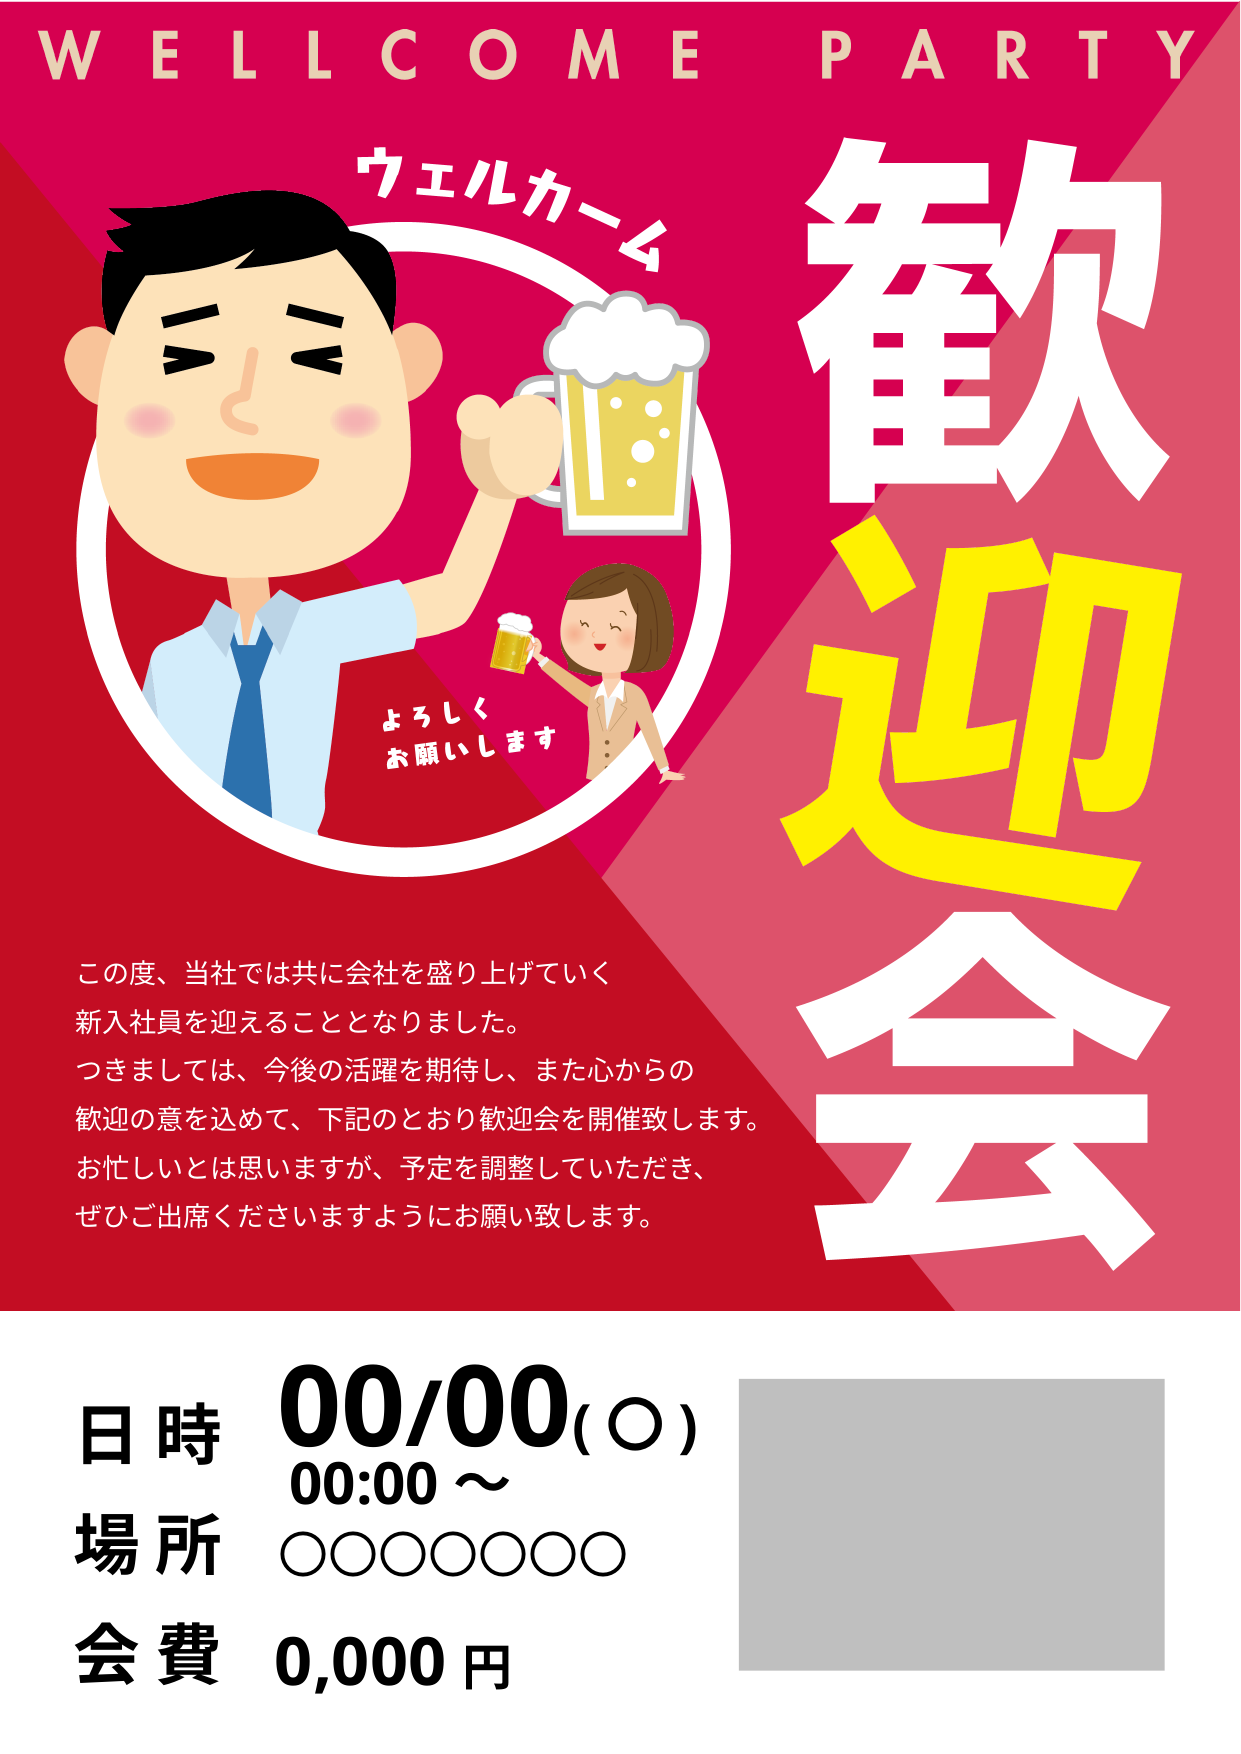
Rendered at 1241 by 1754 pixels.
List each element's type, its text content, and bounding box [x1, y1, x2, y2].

text_box 00/00(〇) [262, 1299, 729, 1477]
text_box 場 所 [58, 1479, 266, 1589]
text_box 00:00～ [274, 1424, 741, 1524]
picture [0, 0, 1241, 1311]
text_box 日 時 [58, 1369, 266, 1479]
text_box [738, 1378, 1166, 1672]
text_box 0,000円 [259, 1594, 726, 1706]
text_box この度、当社では共に会社を盛り上げていく 新入社員を迎えることとなりました。 つきましては、今後の活躍を期待し、また心からの 歓迎の意を込めて、下記のとおり歓迎会を開催致します。 お忙しいとは思いますが、予定を調整していただき、 ぜひご出席くださいますようにお願い致します。 [60, 932, 779, 1240]
text_box 会 費 [58, 1589, 266, 1700]
text_box 〇〇〇〇〇〇〇 [263, 1503, 730, 1591]
